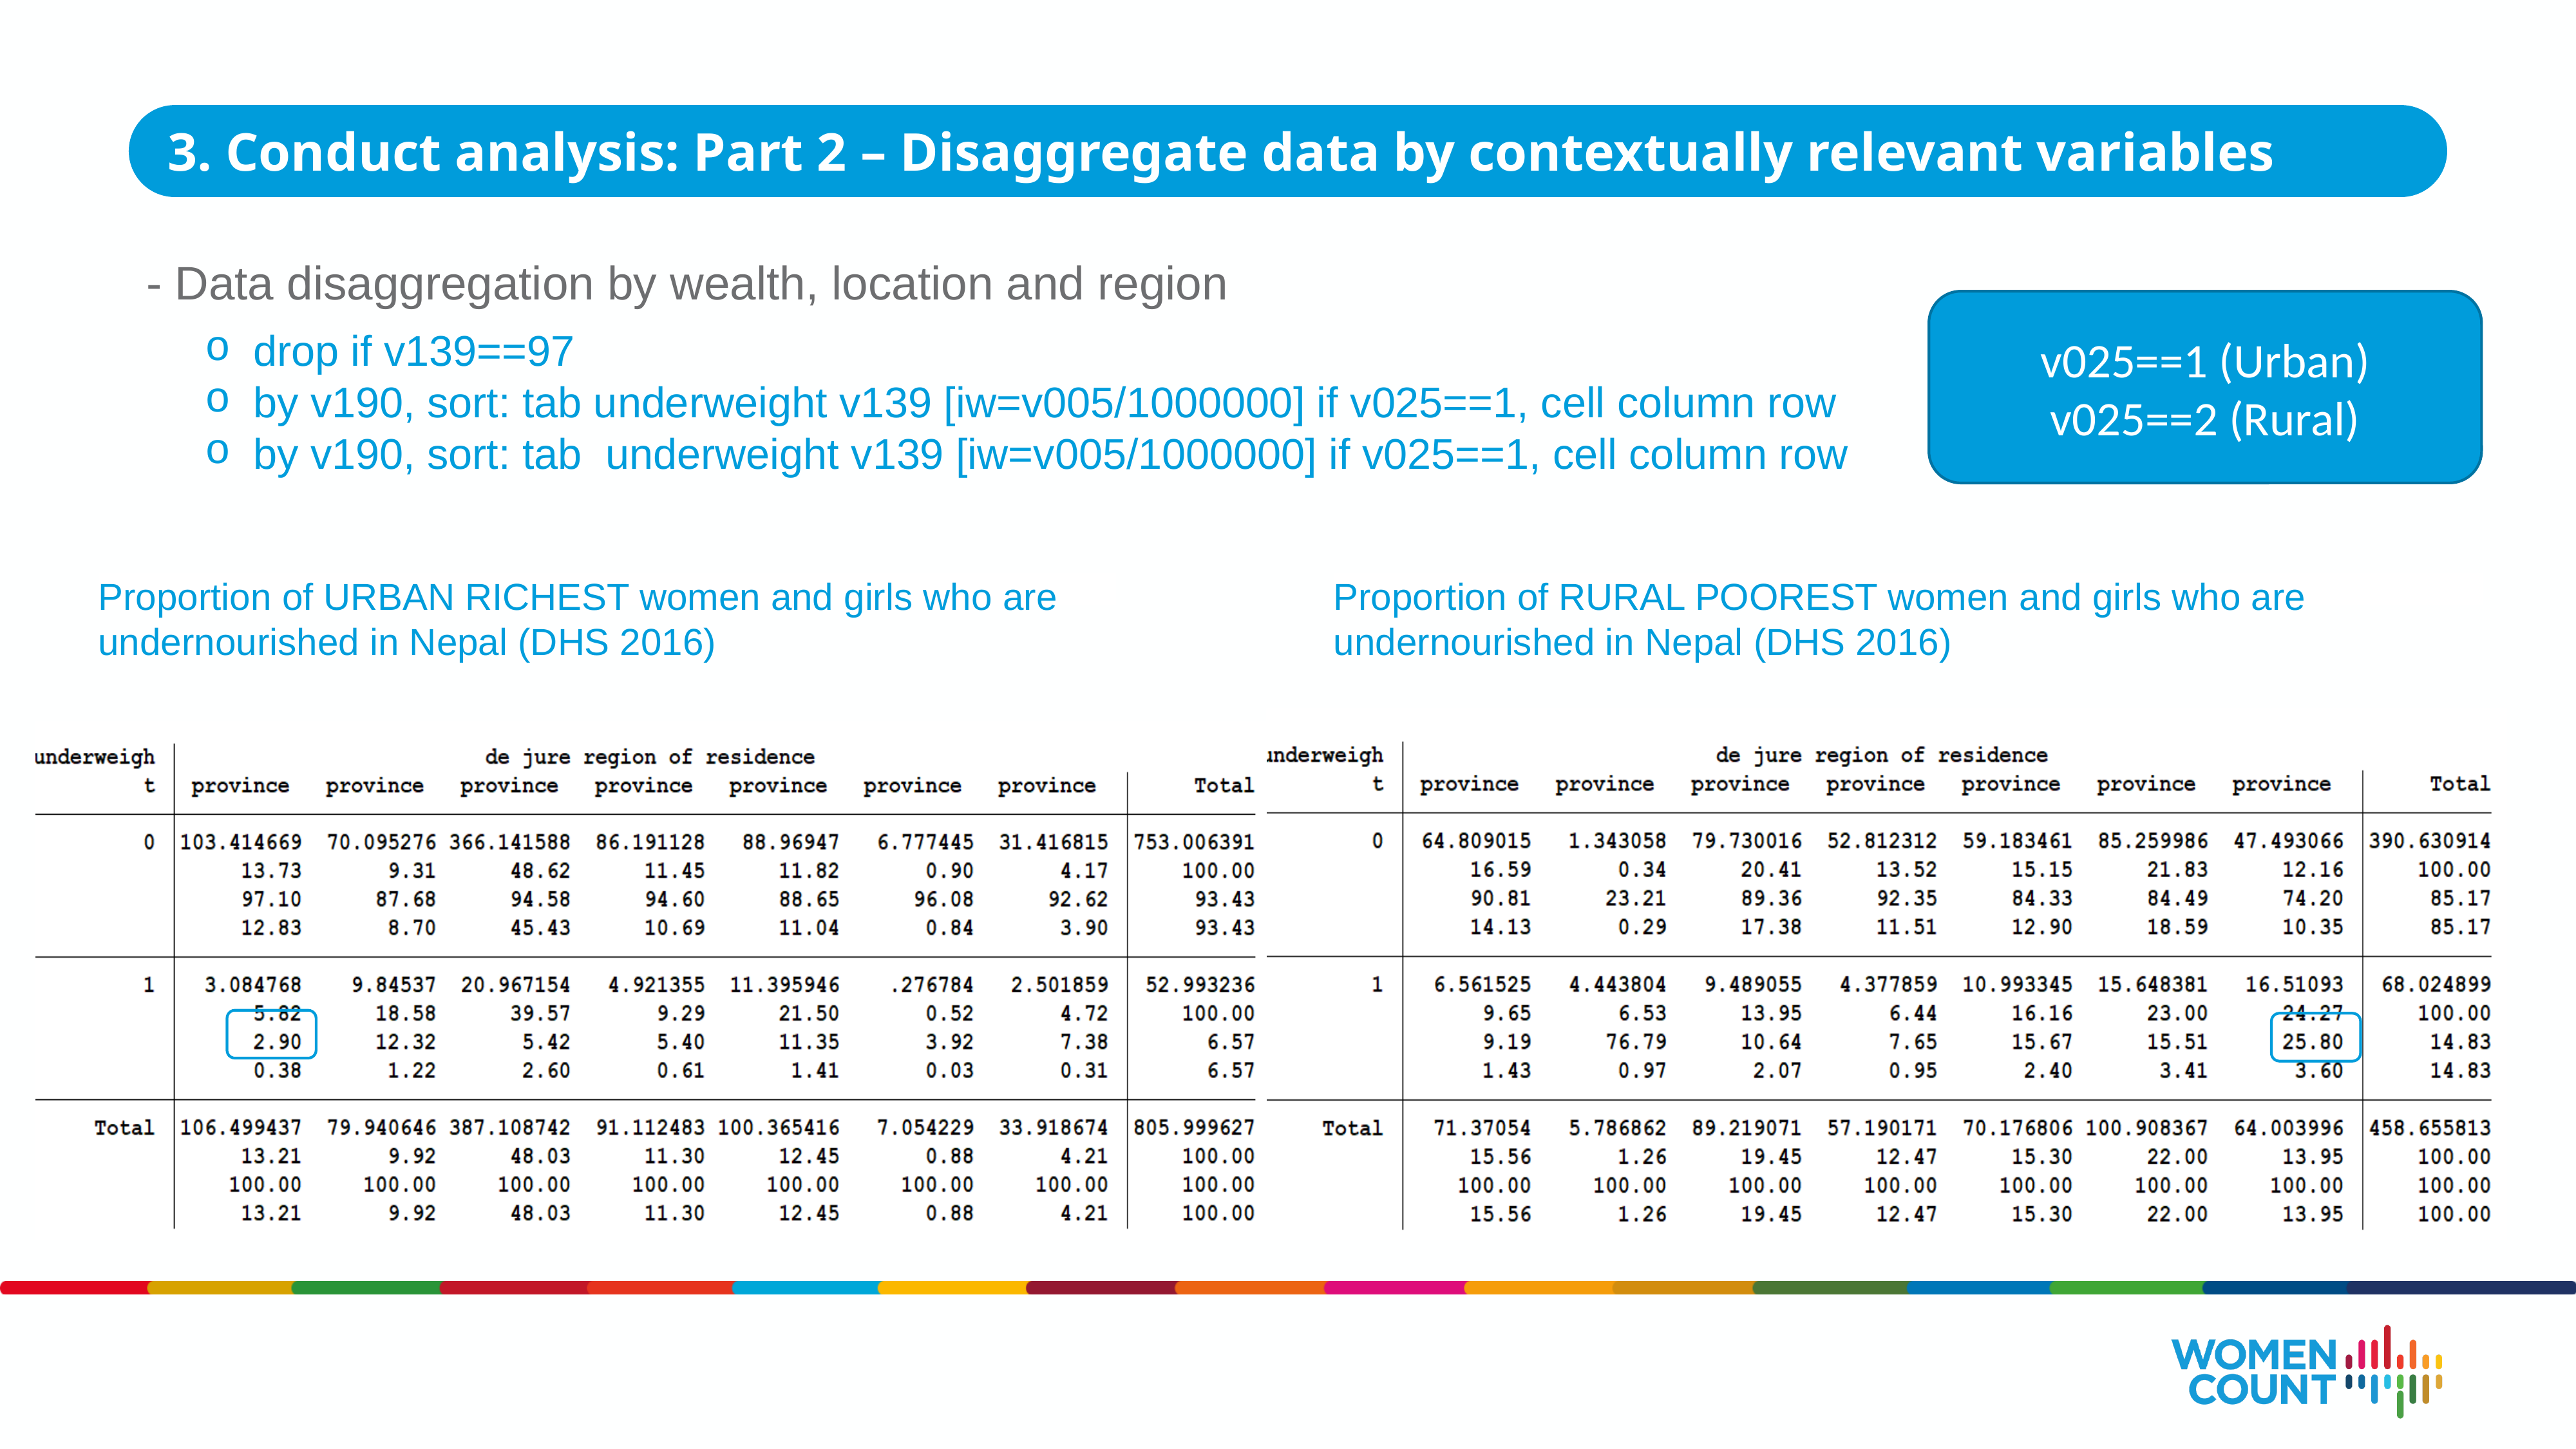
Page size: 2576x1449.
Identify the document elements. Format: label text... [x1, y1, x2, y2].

list 3. Conduct analysis: Part 2 – Disaggregate data by contextually relevant variables [167, 119, 2411, 182]
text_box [1267, 572, 2507, 1240]
text_box drop if v139==97 by v190, sort: tab underweight v139 [iw=v005/1000000] if v025==1, cell column row by v190, sort: tab underweight v139 [iw=v005/1000000] if v025==1, cell column row [137, 318, 1949, 483]
text_box v025==1 (Urban) v025==2 (Rural) [1927, 290, 2483, 485]
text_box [35, 572, 1267, 1240]
text_box - Data disaggregation by wealth, location and region [137, 247, 2070, 314]
